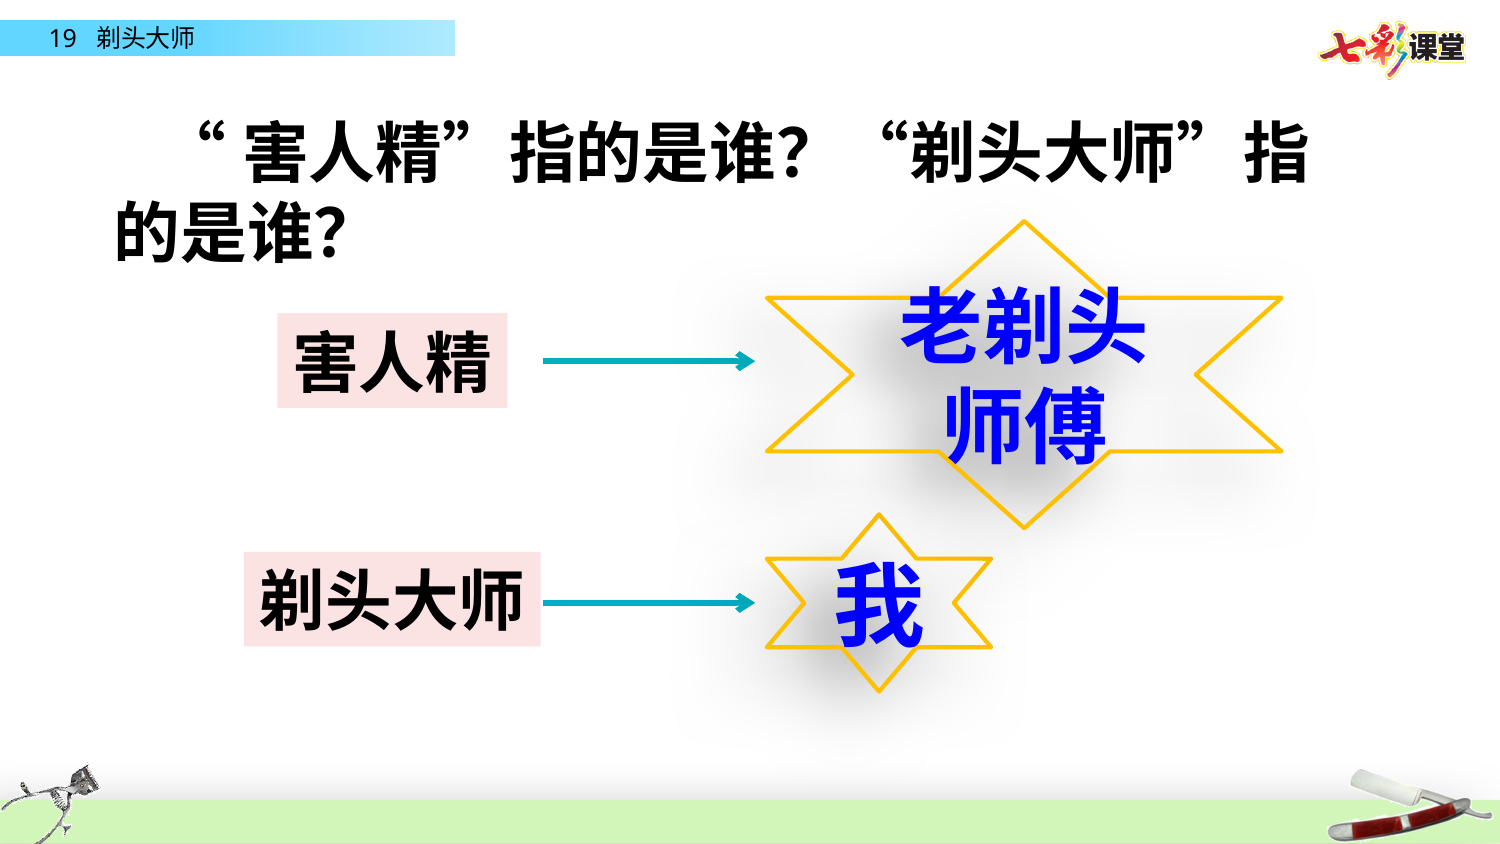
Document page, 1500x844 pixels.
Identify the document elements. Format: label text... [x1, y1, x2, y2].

picture [1306, 732, 1499, 844]
text_box 剃头大师 [243, 551, 541, 647]
picture [0, 730, 122, 844]
text_box 我 [764, 533, 994, 694]
text_box 老剃头师傅 [764, 219, 1284, 530]
picture [1316, 20, 1468, 80]
text_box “害人精”指的是谁？“剃头大师”指的是谁？ [98, 103, 1376, 278]
text_box 害人精 [277, 313, 508, 408]
